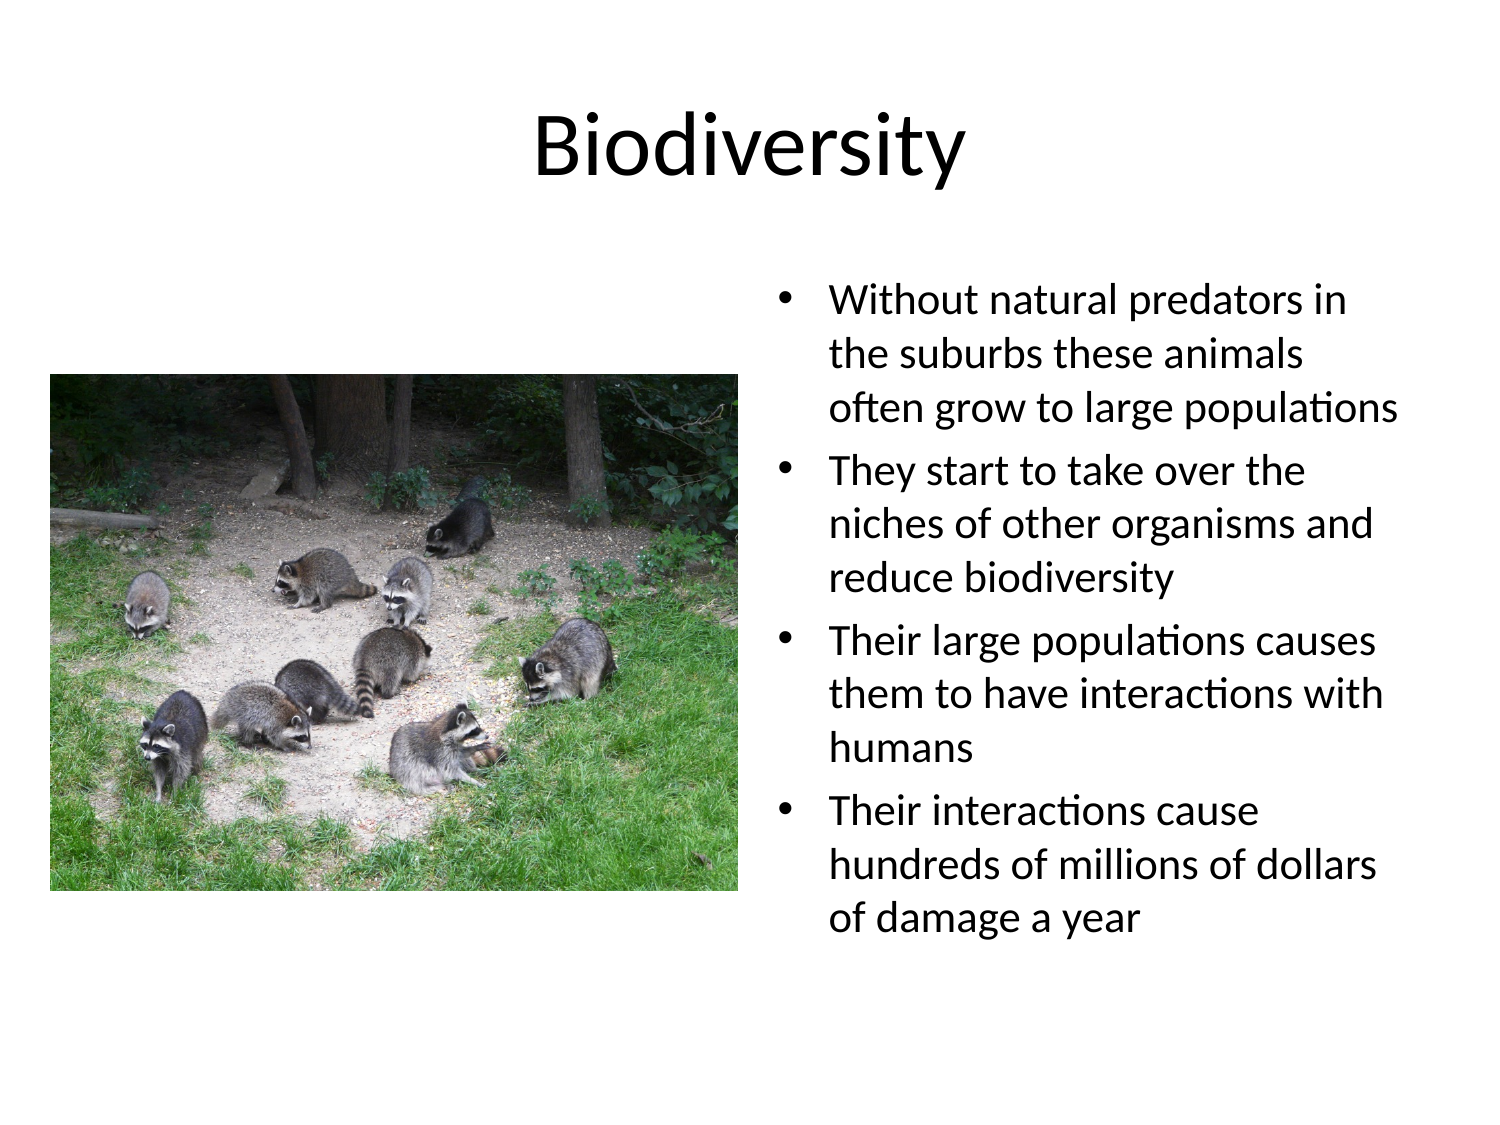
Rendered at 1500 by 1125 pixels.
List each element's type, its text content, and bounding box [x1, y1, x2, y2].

title Biodiversity [75, 45, 1425, 233]
picture [49, 374, 738, 891]
list Without natural predators in the suburbs these animals often grow to large populations They start to take over the niches of other organisms and reduce biodiversity Their large populations causes them to have interactions with humans Their interactions cause hundreds of millions of dollars of damage a year [762, 262, 1425, 1005]
